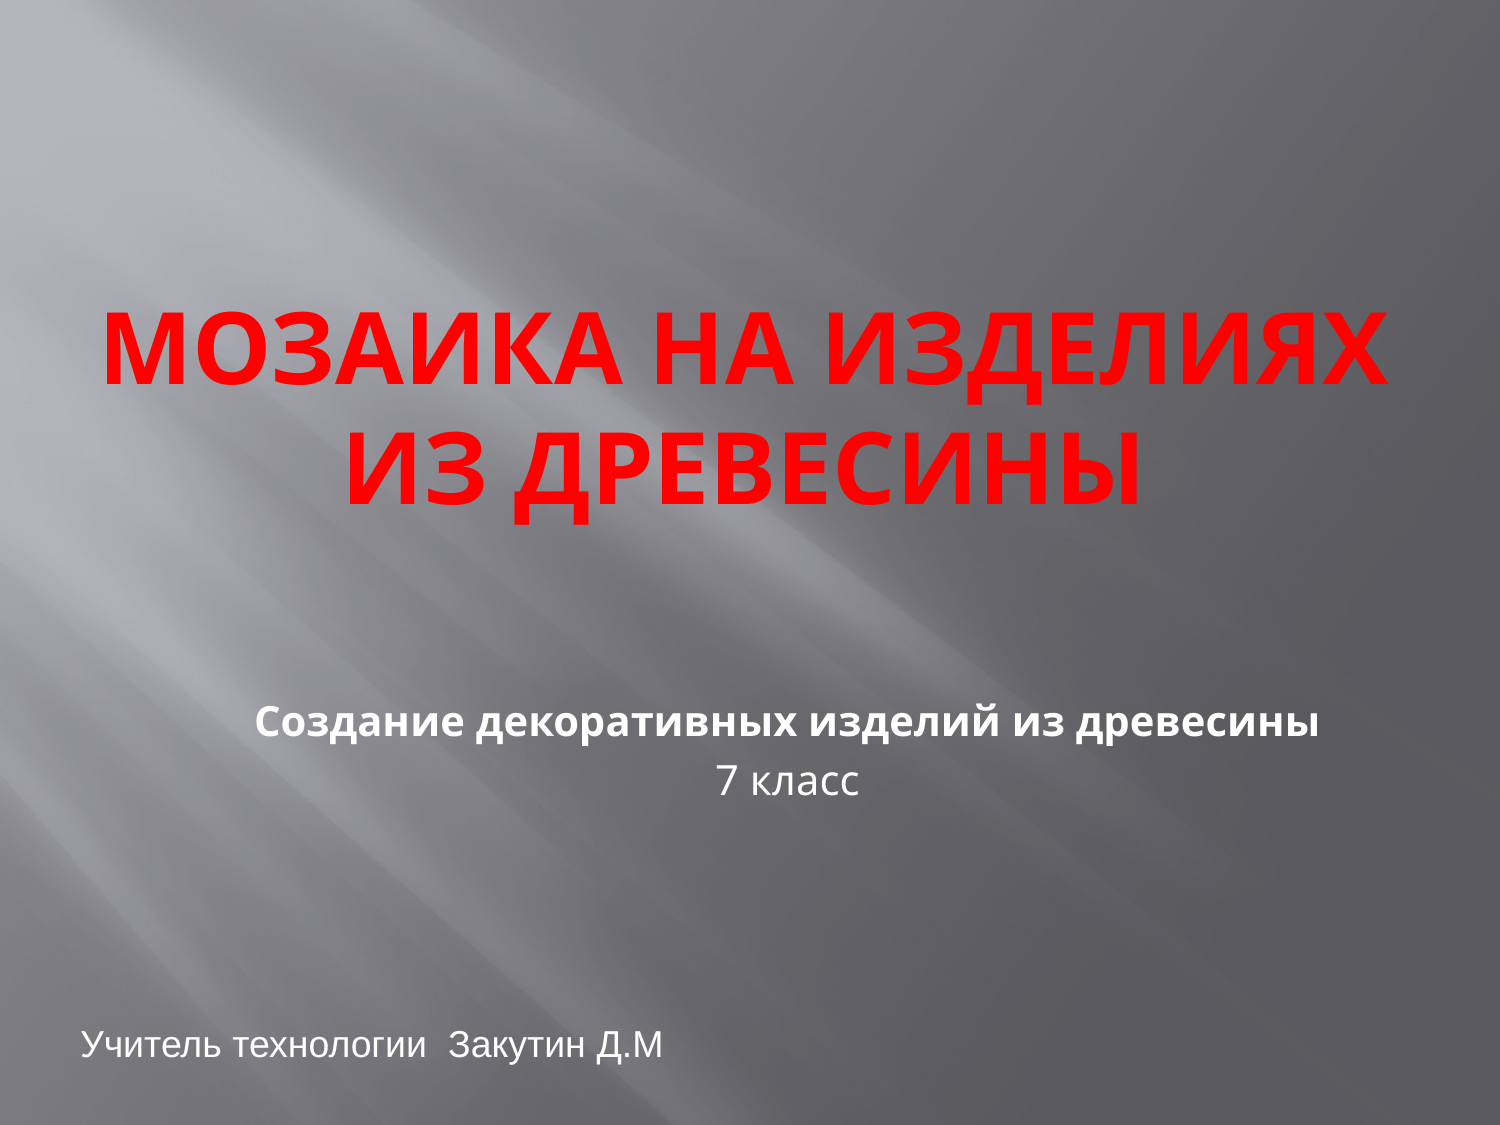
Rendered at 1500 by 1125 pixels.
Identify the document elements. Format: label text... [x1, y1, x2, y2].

text_box Учитель технологии Закутин Д.М [65, 1012, 680, 1073]
subtitle Создание декоративных изделий из древесины 7 класс [212, 687, 1363, 975]
title Мозаика на изделиях из древесины [69, 224, 1420, 525]
